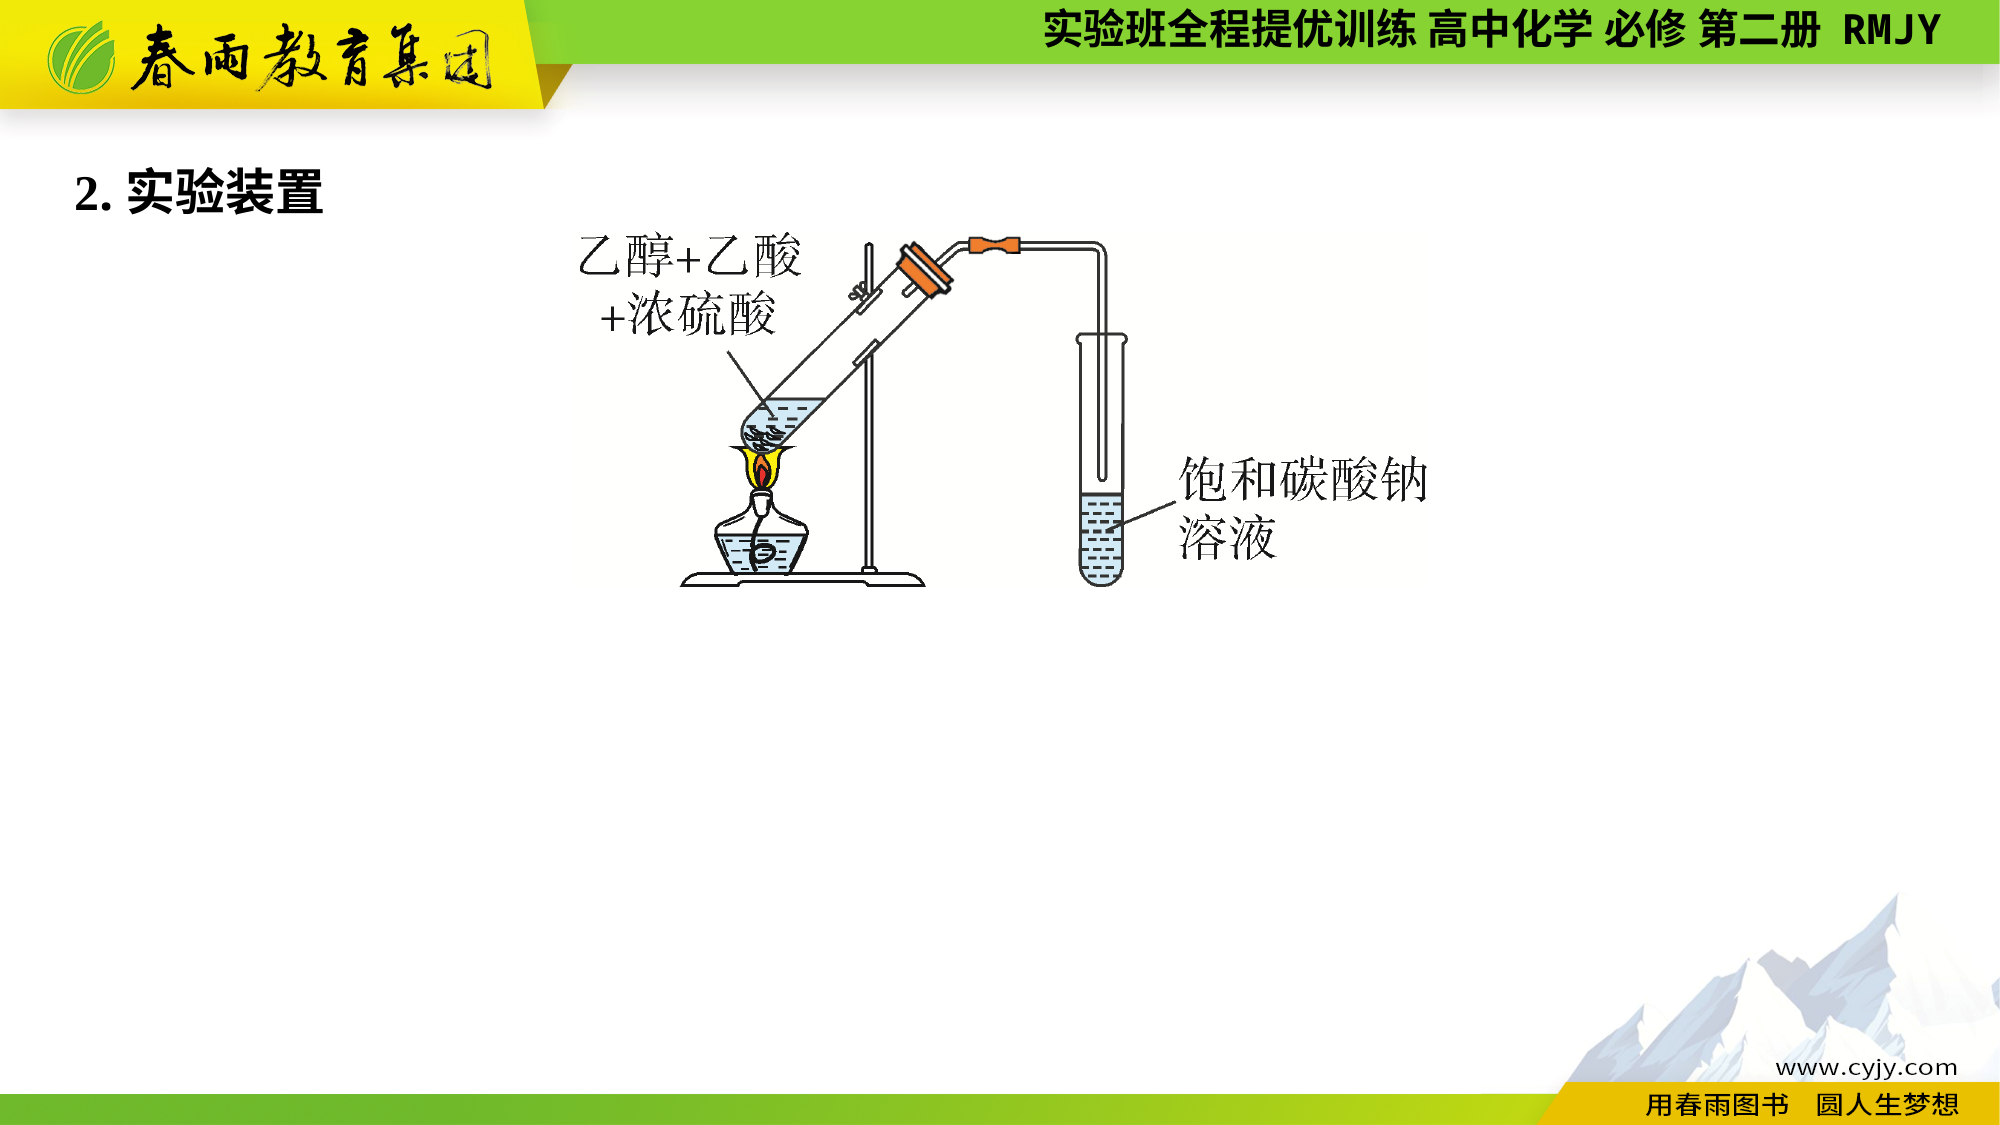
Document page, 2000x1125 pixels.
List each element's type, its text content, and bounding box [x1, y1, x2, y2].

picture [0, 0, 2000, 1125]
list 2.实验装置 [59, 122, 1944, 217]
